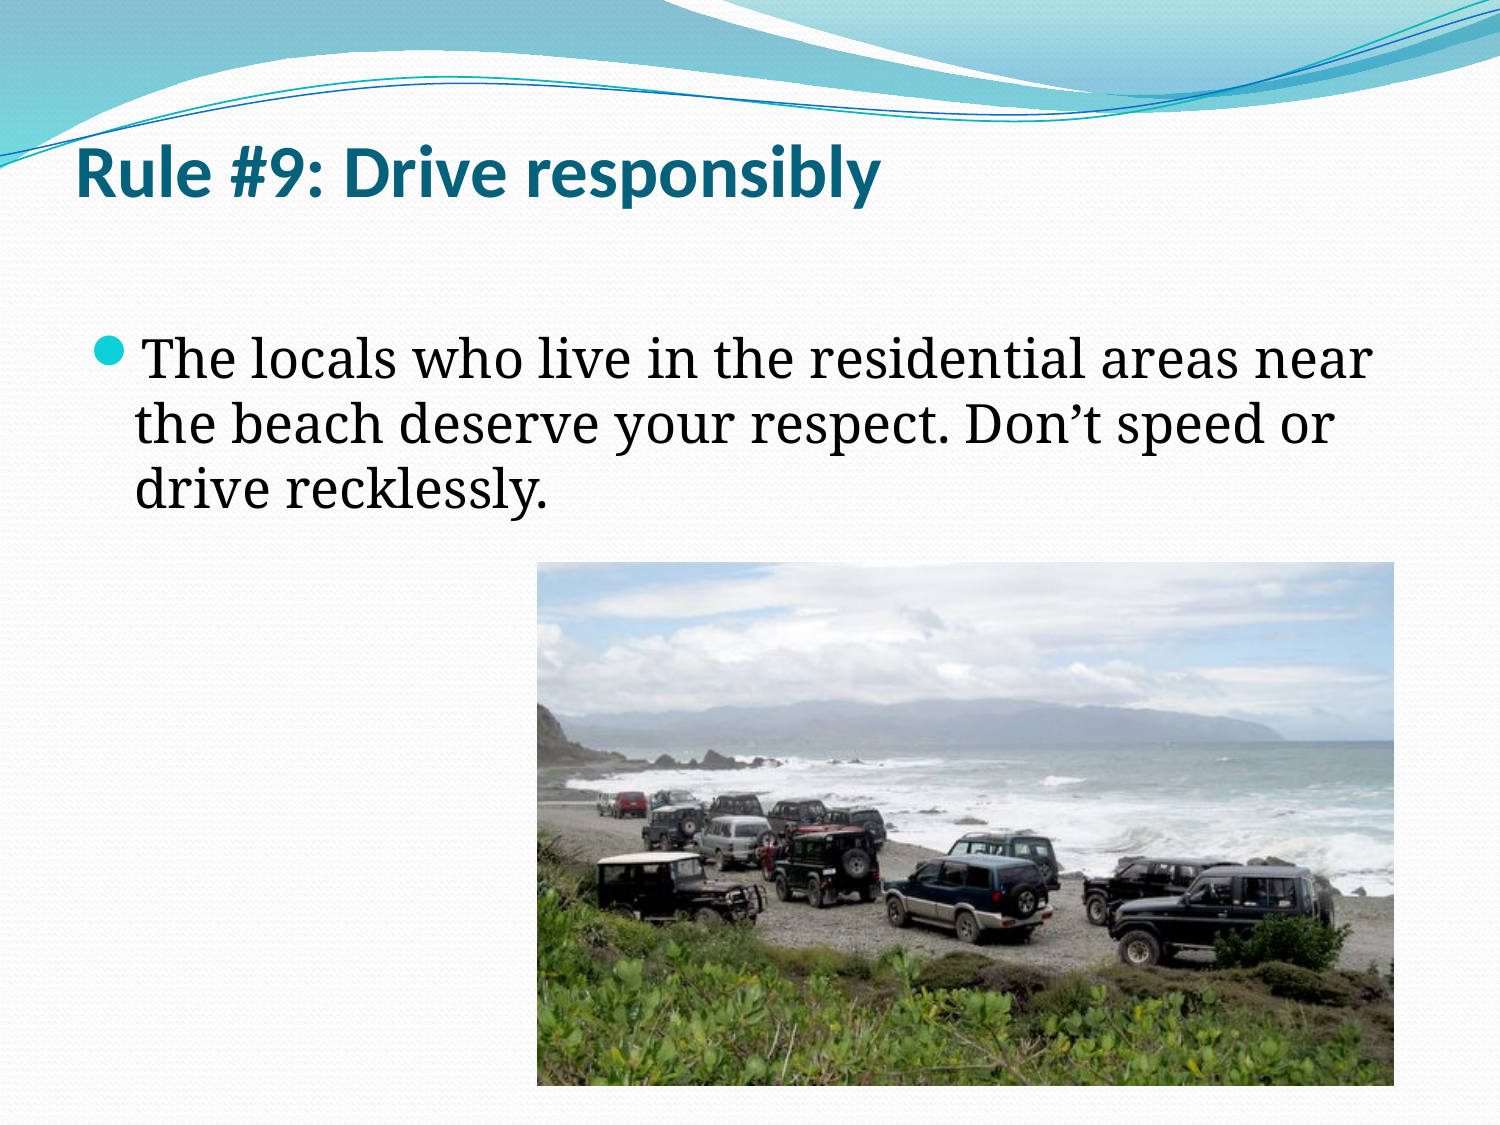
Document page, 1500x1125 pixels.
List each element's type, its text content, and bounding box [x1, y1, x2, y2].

list The locals who live in the residential areas near the beach deserve your respect. Don’t speed or drive recklessly. [75, 317, 1425, 1038]
picture [537, 562, 1394, 1087]
title Rule #9: Drive responsibly [75, 115, 1425, 303]
